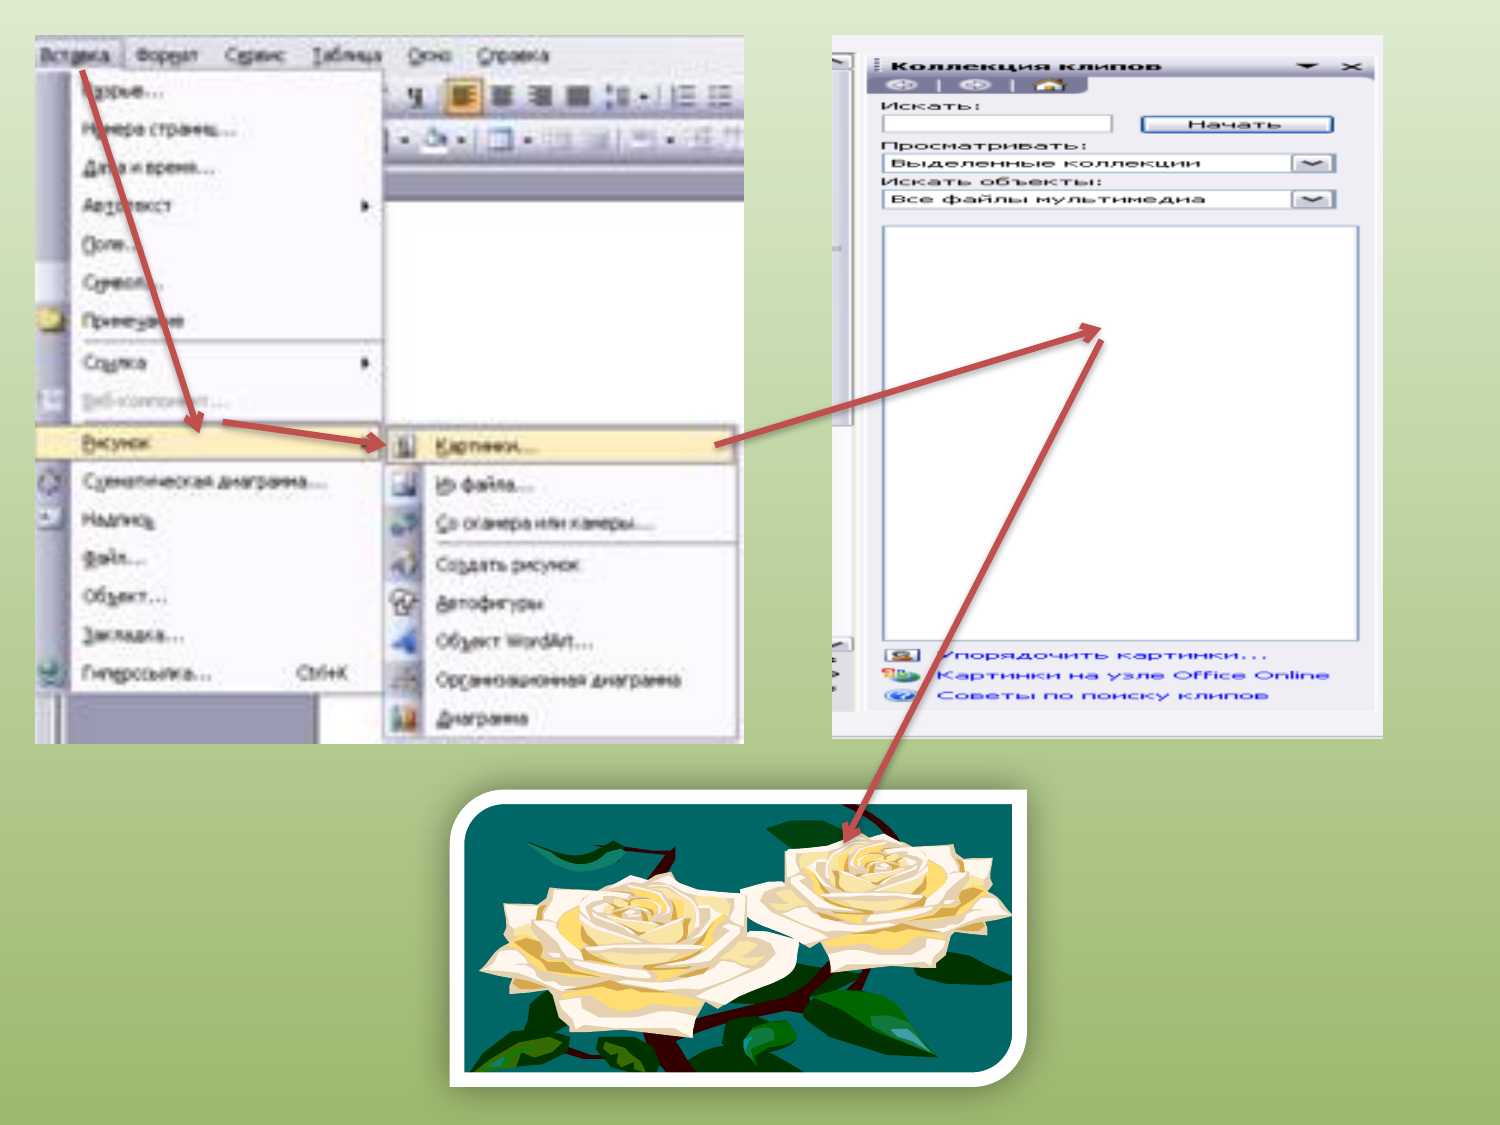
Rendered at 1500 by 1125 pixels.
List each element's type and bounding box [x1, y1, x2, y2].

picture [456, 796, 1020, 1080]
text_box [0, 193, 323, 311]
text_box [720, 462, 1225, 721]
text_box [714, 327, 1102, 446]
picture [831, 34, 1384, 739]
text_box [222, 421, 387, 446]
picture [34, 34, 744, 744]
